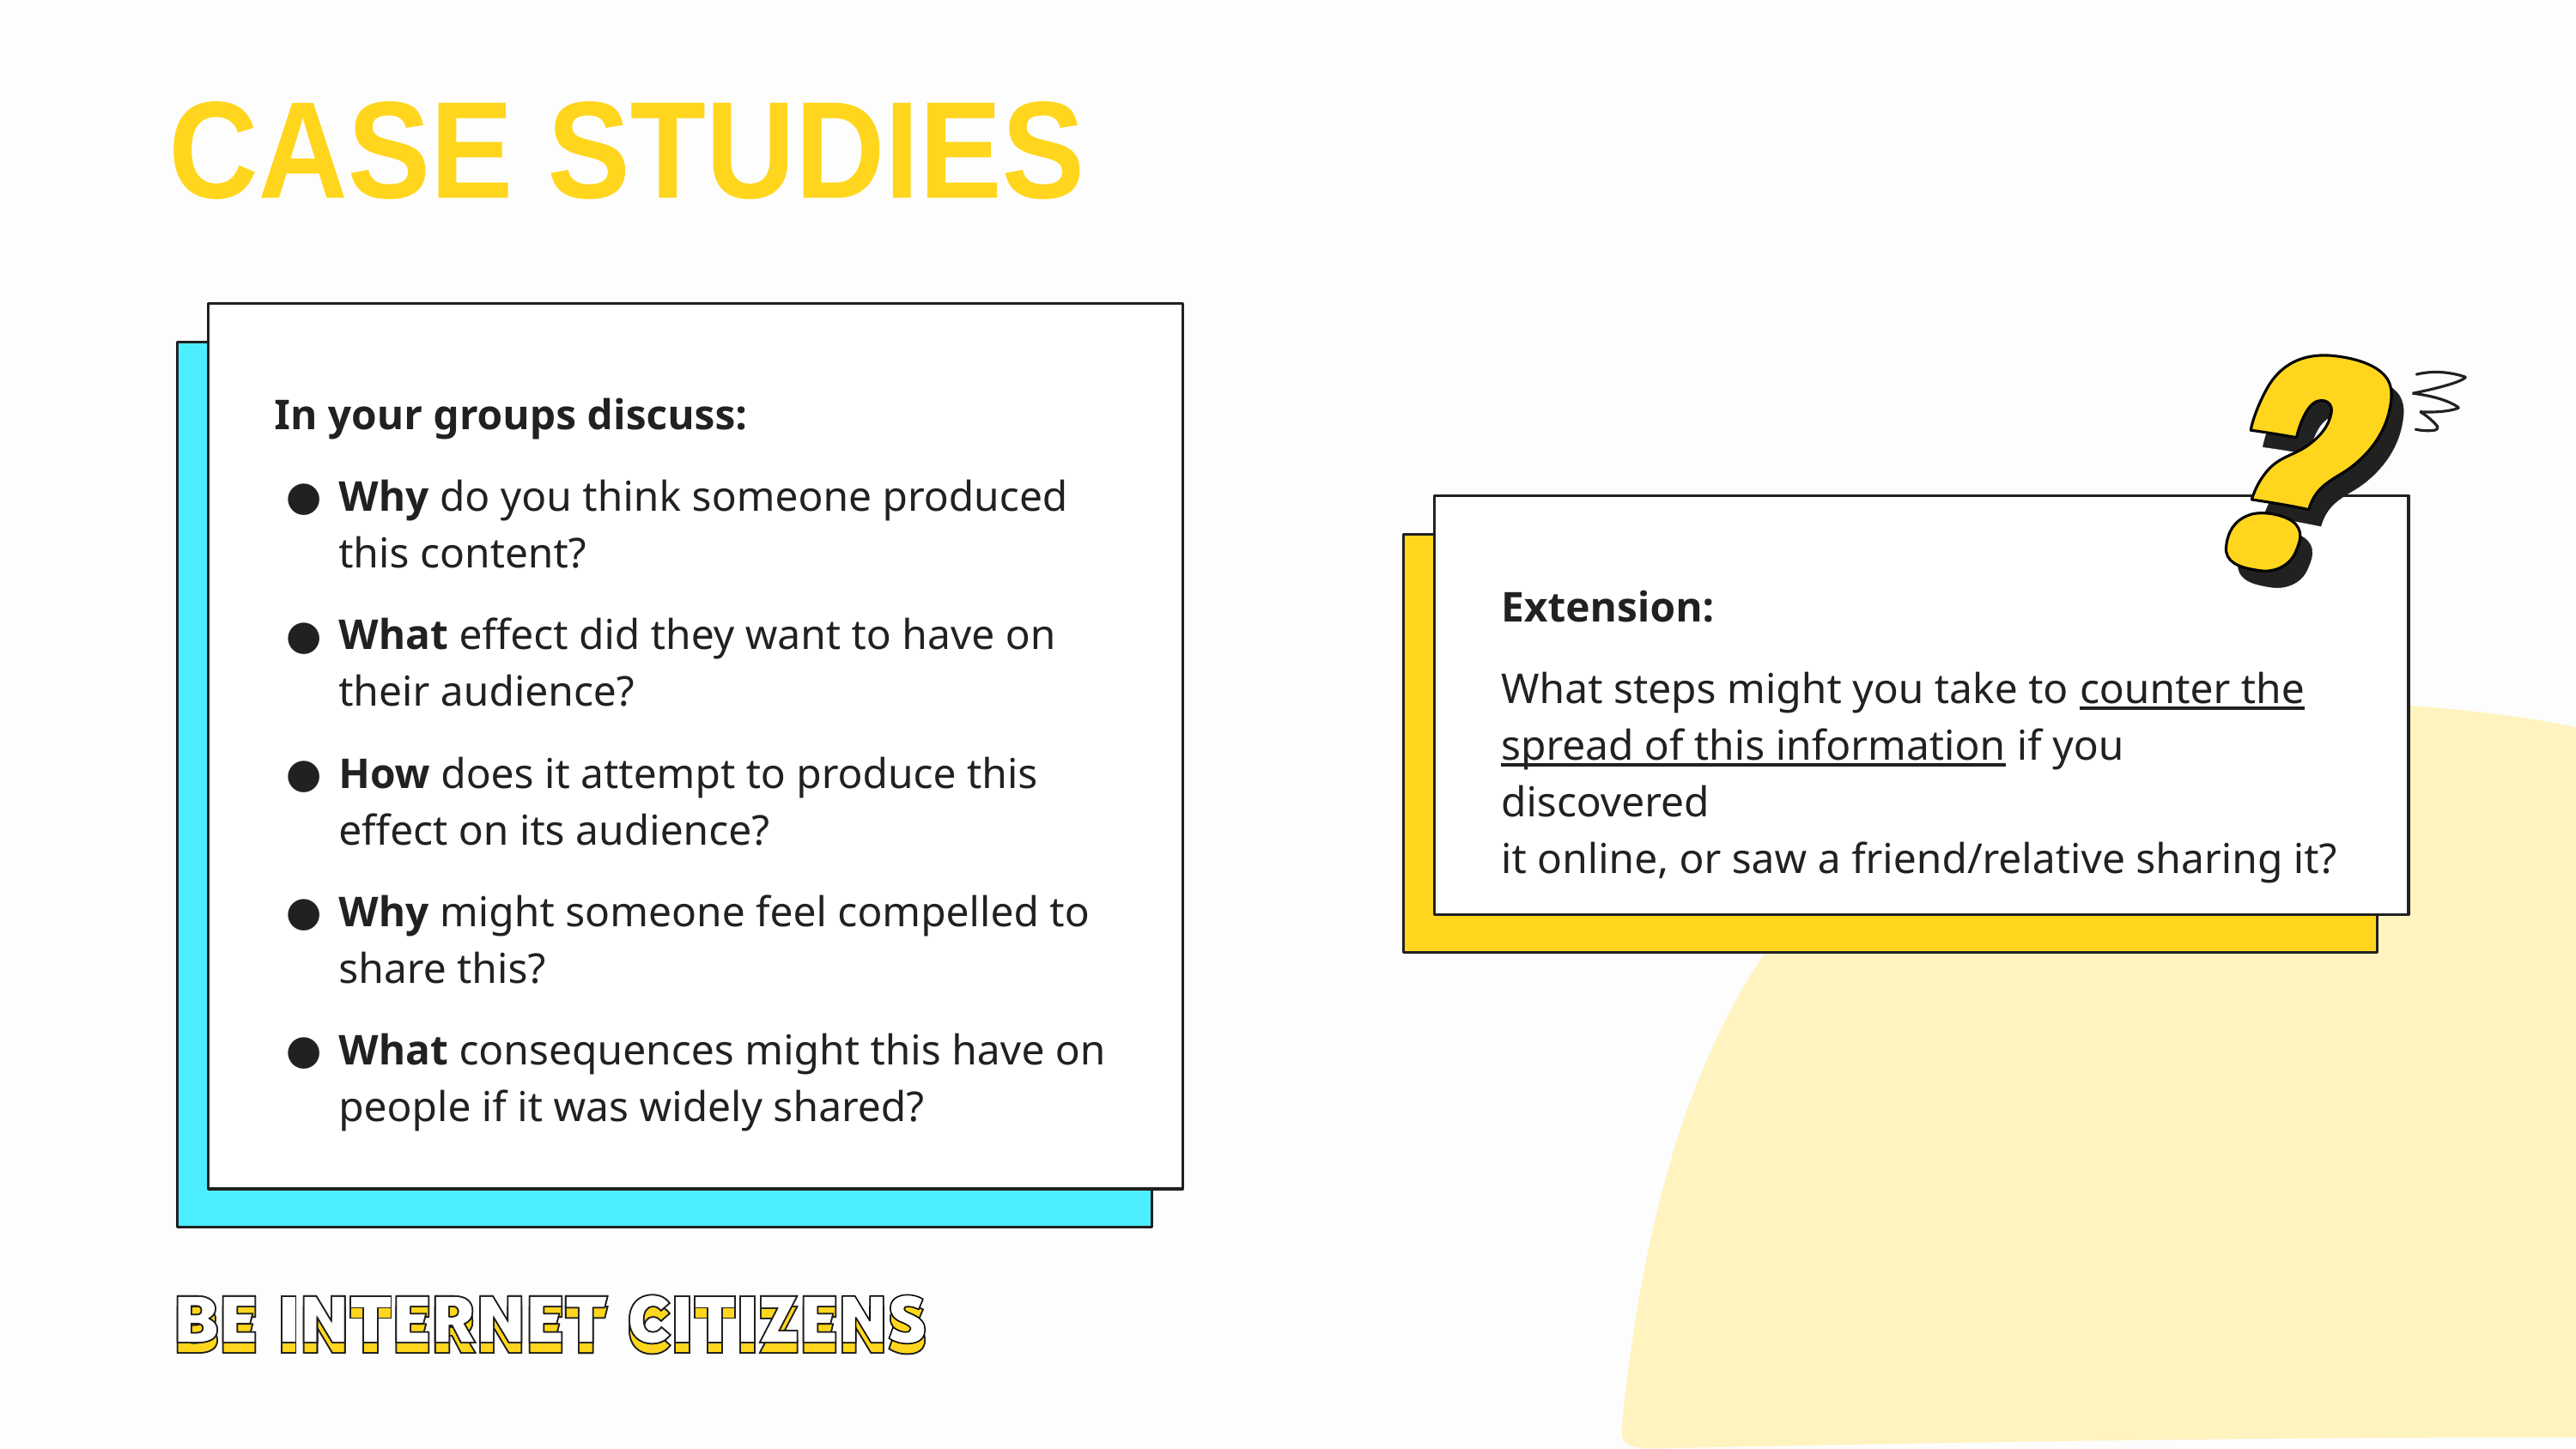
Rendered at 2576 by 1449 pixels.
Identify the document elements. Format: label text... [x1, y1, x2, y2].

text_box Extension: What steps might you take to counter the spread of this information if you discovered it online, or saw a friend/relative sharing it? [1488, 562, 2355, 895]
text_box [208, 303, 1183, 1190]
text_box [177, 342, 1152, 1228]
text_box [1434, 495, 2409, 915]
text_box [1621, 706, 2576, 1449]
text_box [1403, 534, 2378, 953]
text_box In your groups discuss: Why do you think someone produced this content? What effect did they want to have on their audience? How does it attempt to produce this effect on its audience? Why might someone feel compelled to share this? What consequences might this have on people if it was widely shared? [261, 370, 1128, 1143]
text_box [2224, 351, 2482, 589]
